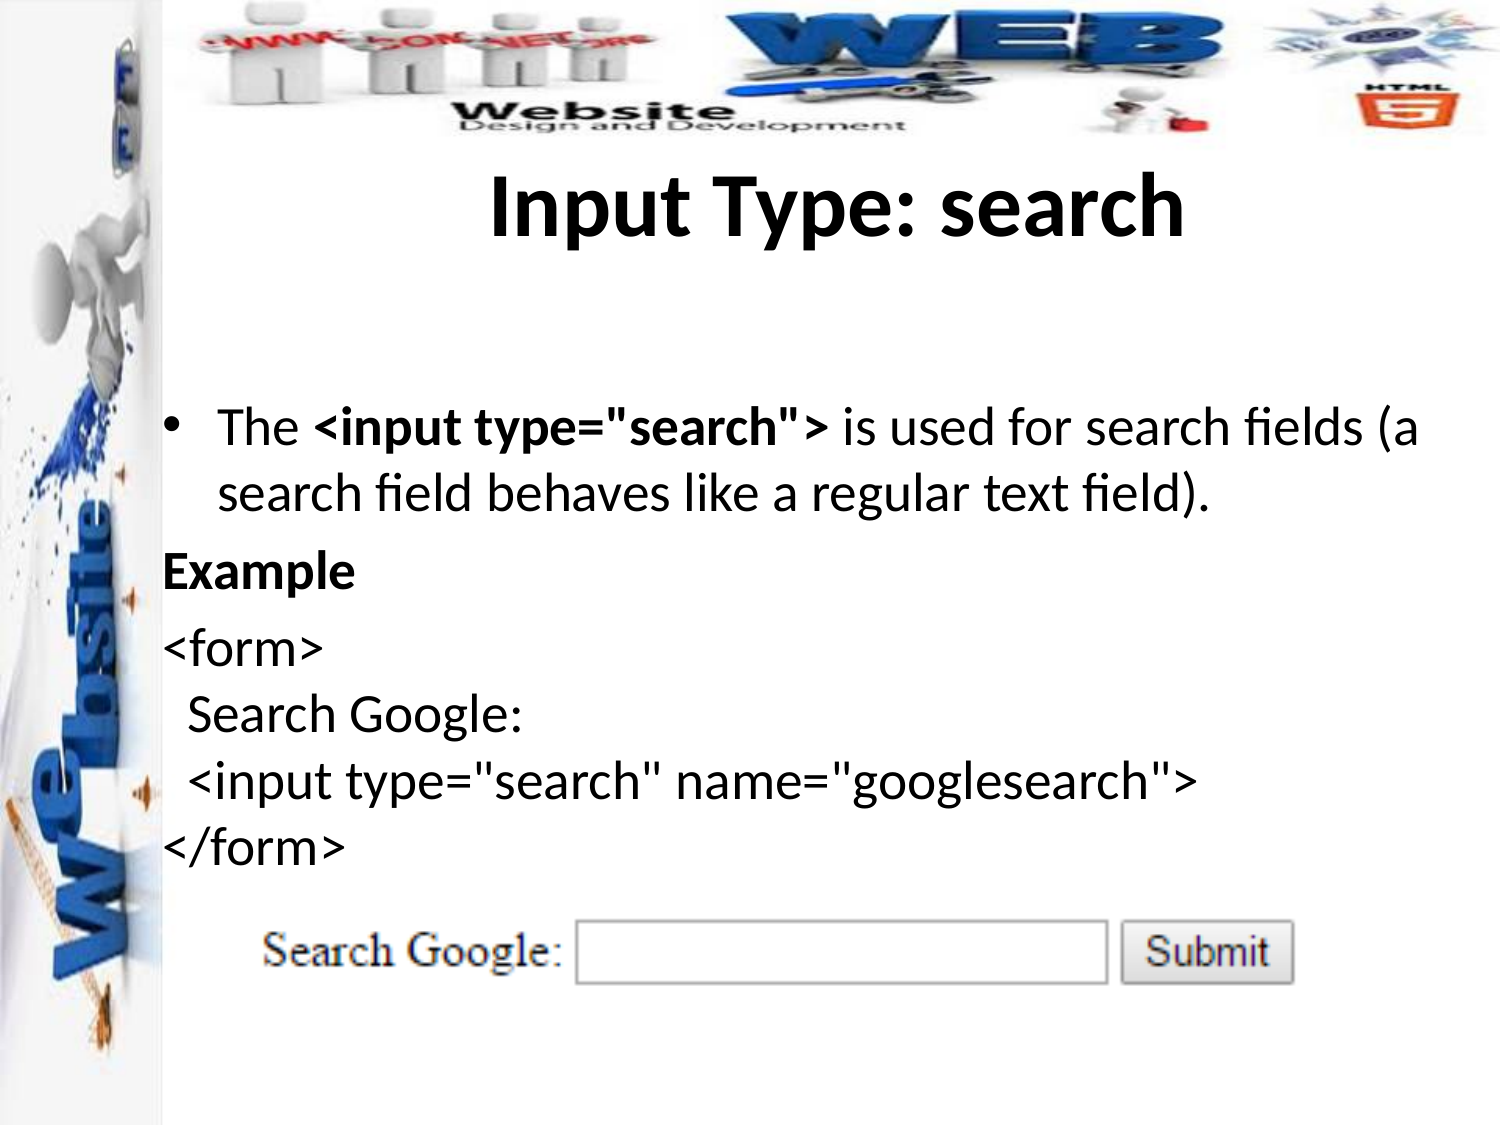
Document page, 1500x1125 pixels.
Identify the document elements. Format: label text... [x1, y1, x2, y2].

picture [238, 899, 1333, 1023]
title Input Type: search [174, 125, 1500, 275]
list The <input type="search"> is used for search fields (a search field behaves like a regular text field). Example <form> Search Google: <input type="search" name="googlesearch"> </form> [147, 382, 1498, 1125]
picture [0, 0, 1500, 1125]
